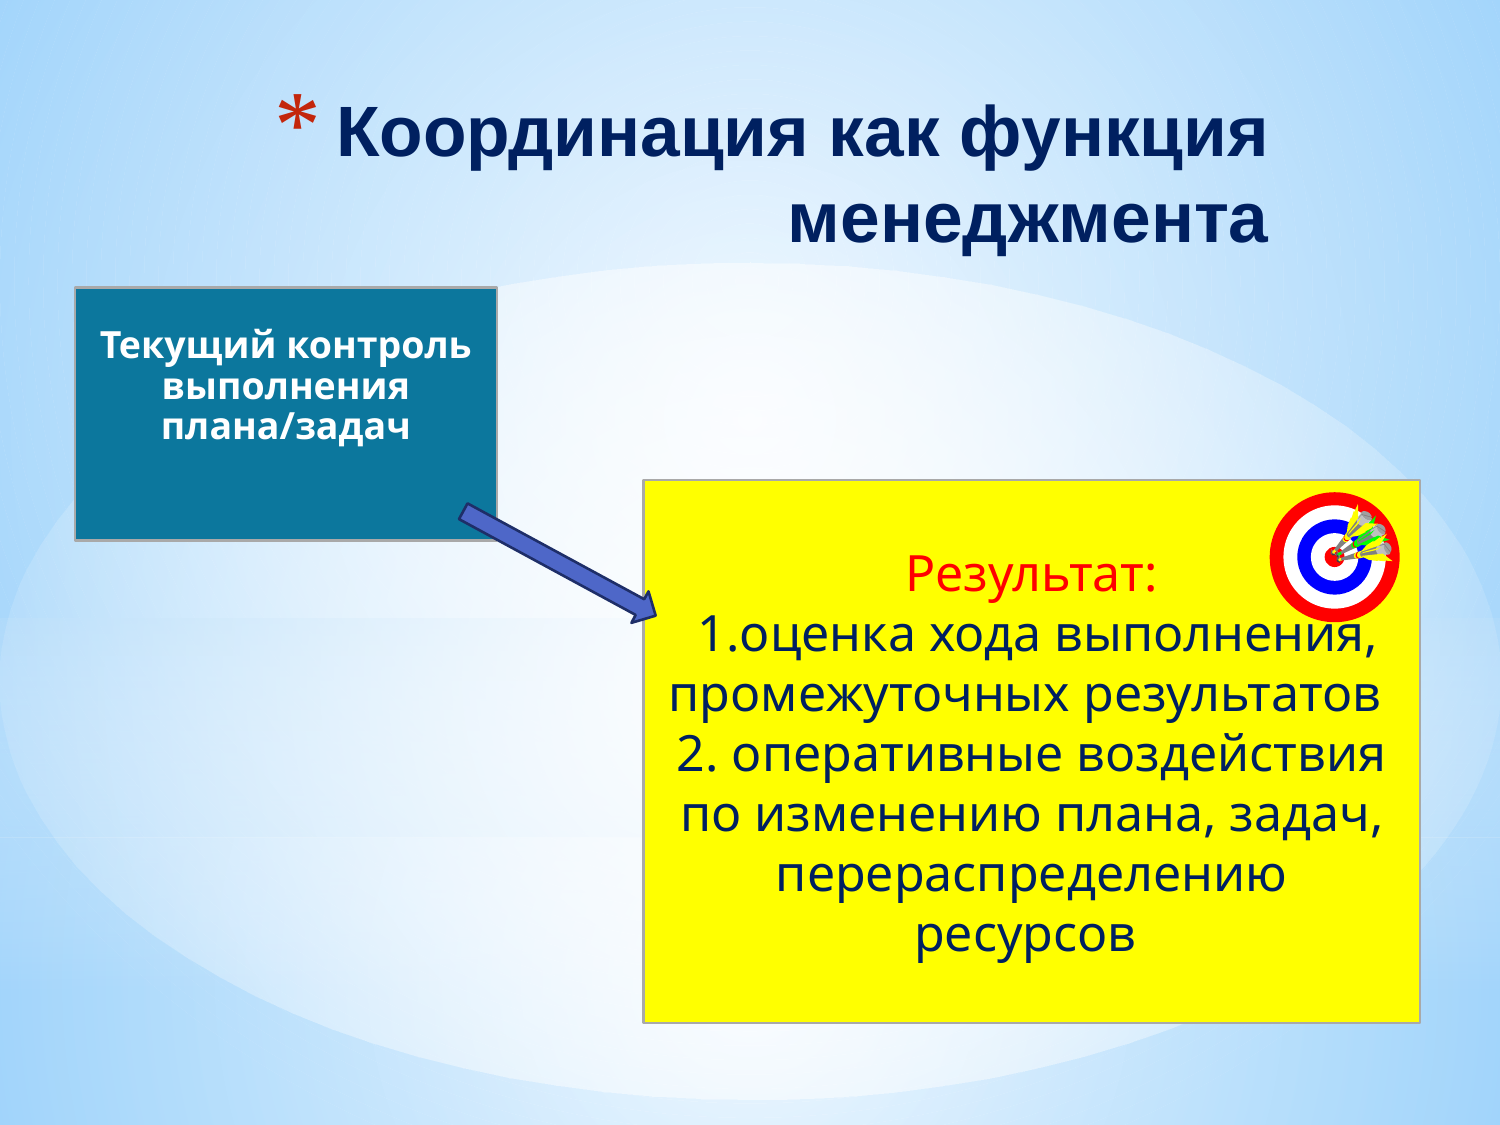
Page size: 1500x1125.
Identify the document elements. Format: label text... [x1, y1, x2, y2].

title Координация как функция менеджмента [215, 78, 1285, 266]
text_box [74, 287, 1421, 1024]
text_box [1269, 491, 1400, 623]
